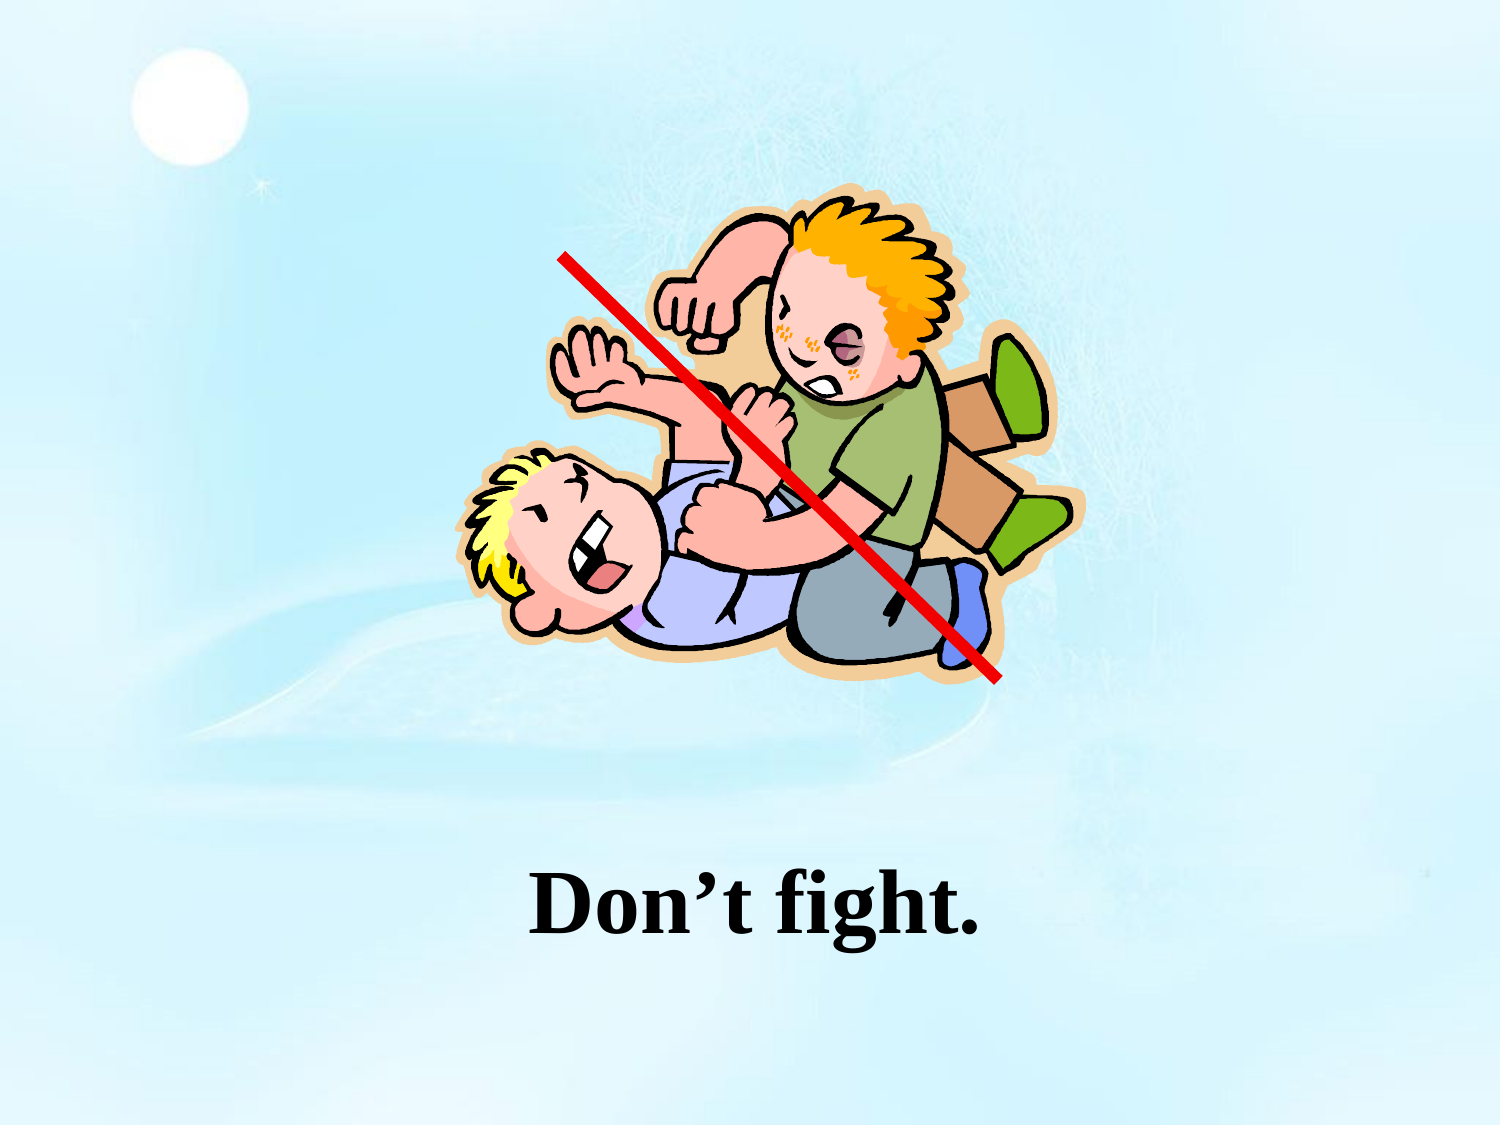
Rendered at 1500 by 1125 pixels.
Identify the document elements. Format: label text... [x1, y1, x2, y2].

picture [0, 0, 1500, 1125]
text_box Don’t fight. [513, 834, 1073, 959]
